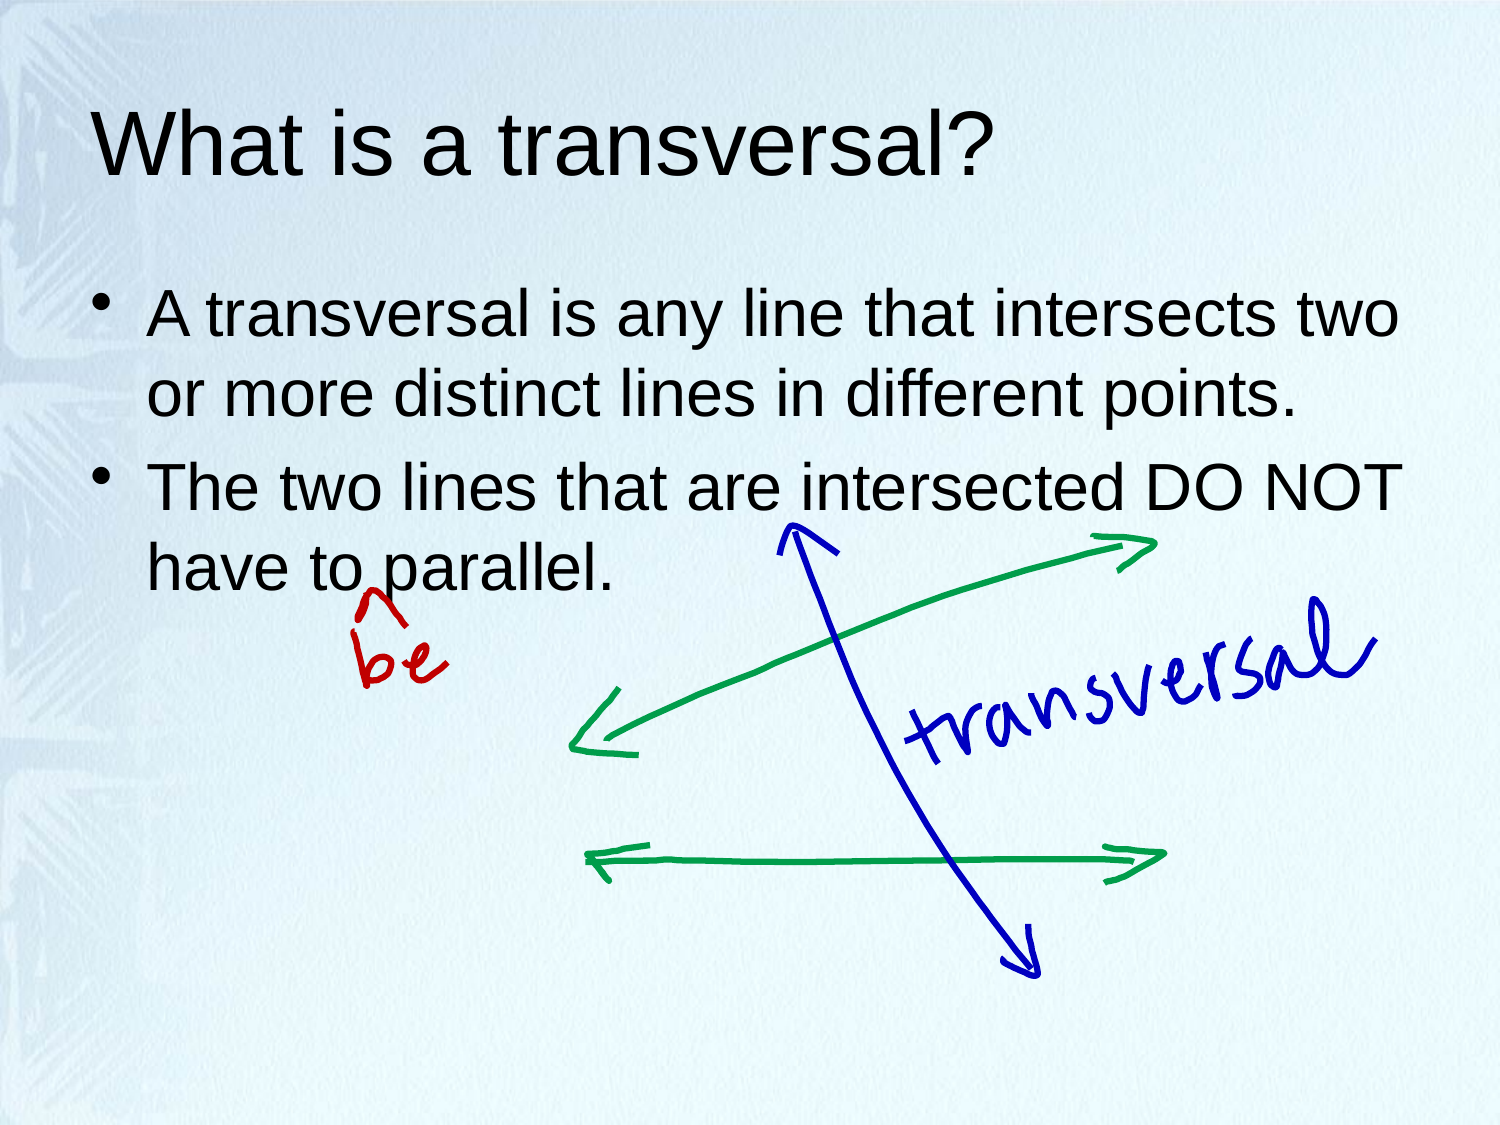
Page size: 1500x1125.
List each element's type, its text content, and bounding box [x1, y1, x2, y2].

text_box [630, 638, 839, 731]
text_box [352, 630, 392, 687]
text_box [1112, 664, 1151, 714]
text_box [802, 555, 1016, 946]
text_box [570, 687, 639, 756]
text_box [1103, 845, 1166, 884]
list A transversal is any line that intersects two or more distinct lines in different points. The two lines that are intersected DO NOT have to parallel. [74, 262, 1426, 1006]
text_box [1002, 923, 1039, 977]
text_box [910, 709, 923, 732]
text_box [922, 734, 939, 764]
text_box [1204, 643, 1226, 700]
text_box [1092, 535, 1156, 572]
text_box [1088, 677, 1111, 723]
text_box [1030, 689, 1077, 727]
text_box [403, 644, 449, 682]
text_box [904, 705, 982, 753]
text_box [586, 844, 651, 882]
text_box [596, 858, 949, 863]
text_box [1234, 637, 1262, 697]
text_box [850, 549, 1103, 646]
text_box [1267, 598, 1377, 689]
text_box [778, 524, 839, 556]
title What is a transversal? [74, 44, 1426, 233]
text_box [973, 858, 1105, 862]
text_box [356, 589, 408, 628]
text_box [1161, 660, 1202, 703]
text_box [988, 704, 1032, 745]
picture [0, 0, 1500, 1125]
